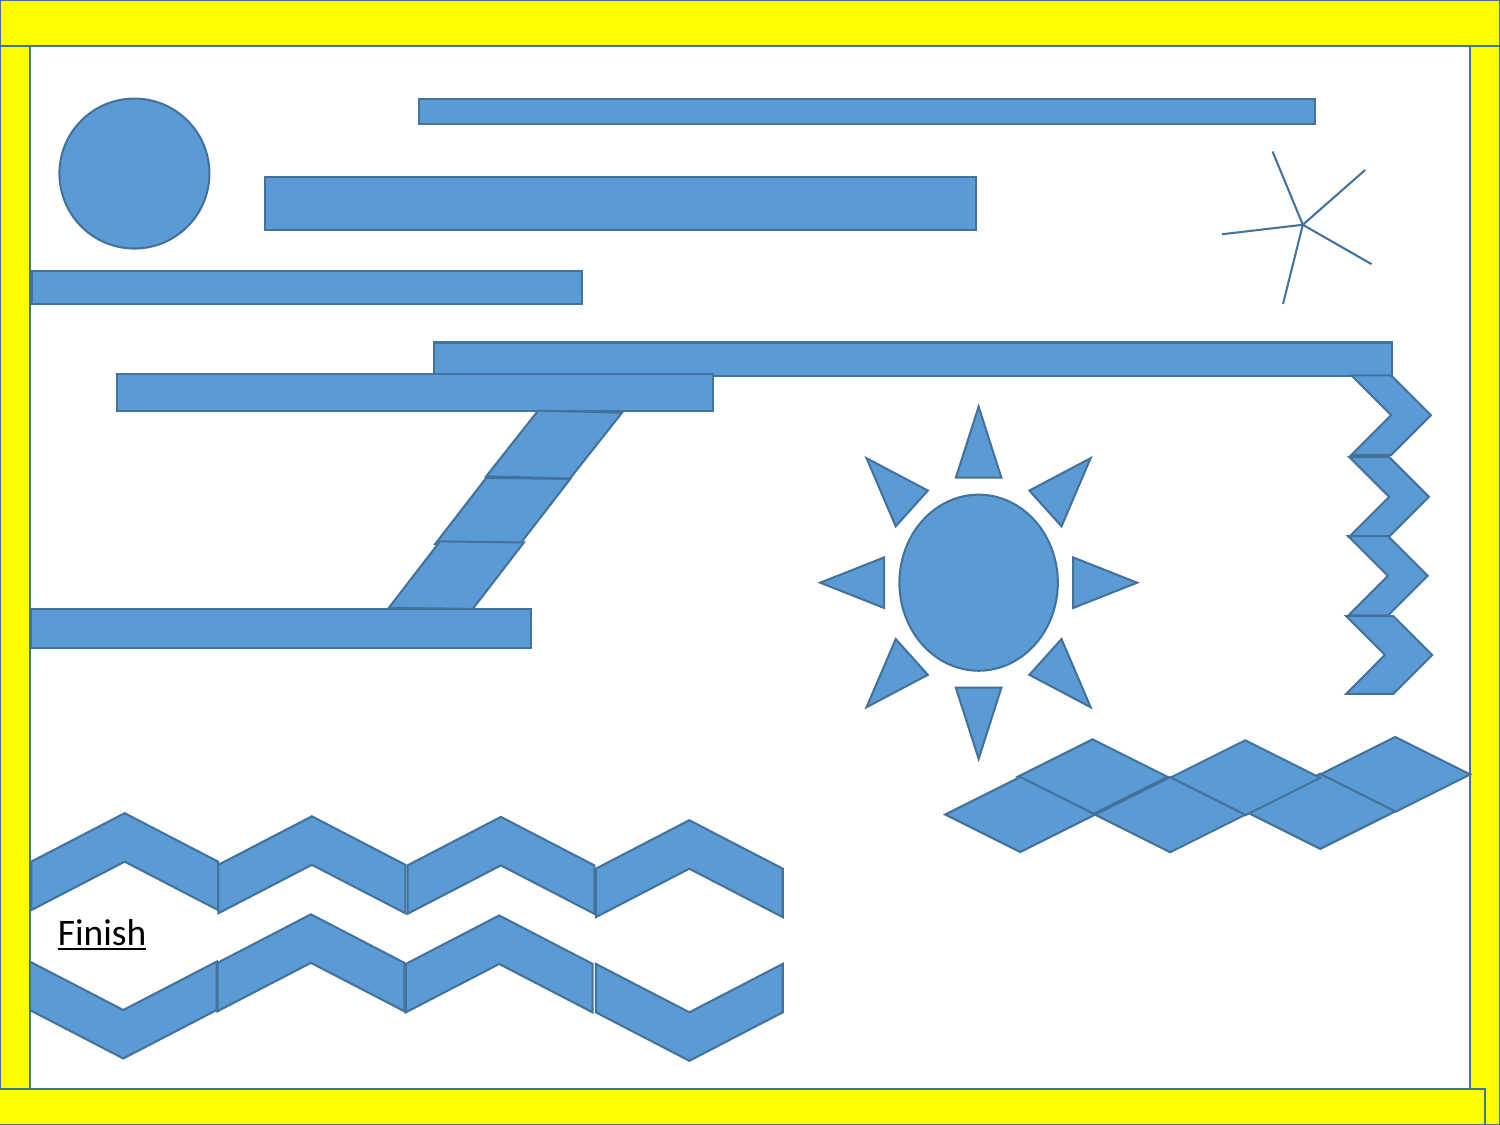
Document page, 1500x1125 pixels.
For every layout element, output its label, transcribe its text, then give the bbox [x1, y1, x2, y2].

text_box Finish [43, 900, 191, 961]
text_box [31, 270, 583, 305]
text_box [1321, 735, 1473, 813]
text_box [432, 476, 573, 546]
text_box [1348, 374, 1433, 456]
text_box [1095, 776, 1248, 854]
text_box [216, 913, 406, 1013]
text_box [0, 0, 1500, 47]
text_box [433, 341, 1393, 377]
text_box [30, 608, 532, 649]
text_box [264, 176, 977, 231]
text_box [1015, 738, 1170, 814]
text_box [1469, 47, 1500, 1125]
text_box [217, 815, 407, 915]
text_box [1250, 772, 1398, 851]
text_box [594, 962, 784, 1062]
text_box [864, 637, 930, 710]
text_box [116, 373, 714, 412]
text_box [28, 959, 218, 1060]
text_box [0, 47, 31, 1088]
text_box [817, 555, 886, 610]
text_box [1027, 637, 1093, 710]
text_box [1343, 615, 1434, 695]
text_box [387, 540, 526, 608]
text_box [58, 97, 211, 250]
text_box [1072, 555, 1140, 610]
text_box [898, 493, 1059, 672]
text_box [404, 914, 594, 1015]
text_box [864, 455, 930, 529]
text_box [1346, 456, 1431, 537]
text_box [1221, 151, 1373, 305]
text_box [0, 1088, 1486, 1125]
text_box [484, 409, 625, 477]
text_box [594, 819, 784, 919]
text_box [954, 403, 1003, 479]
text_box [418, 98, 1316, 125]
text_box [1345, 535, 1430, 615]
text_box [30, 812, 220, 912]
text_box [954, 686, 1003, 763]
text_box [1171, 739, 1323, 817]
text_box [406, 815, 596, 916]
text_box [1027, 455, 1093, 529]
text_box [942, 775, 1098, 854]
